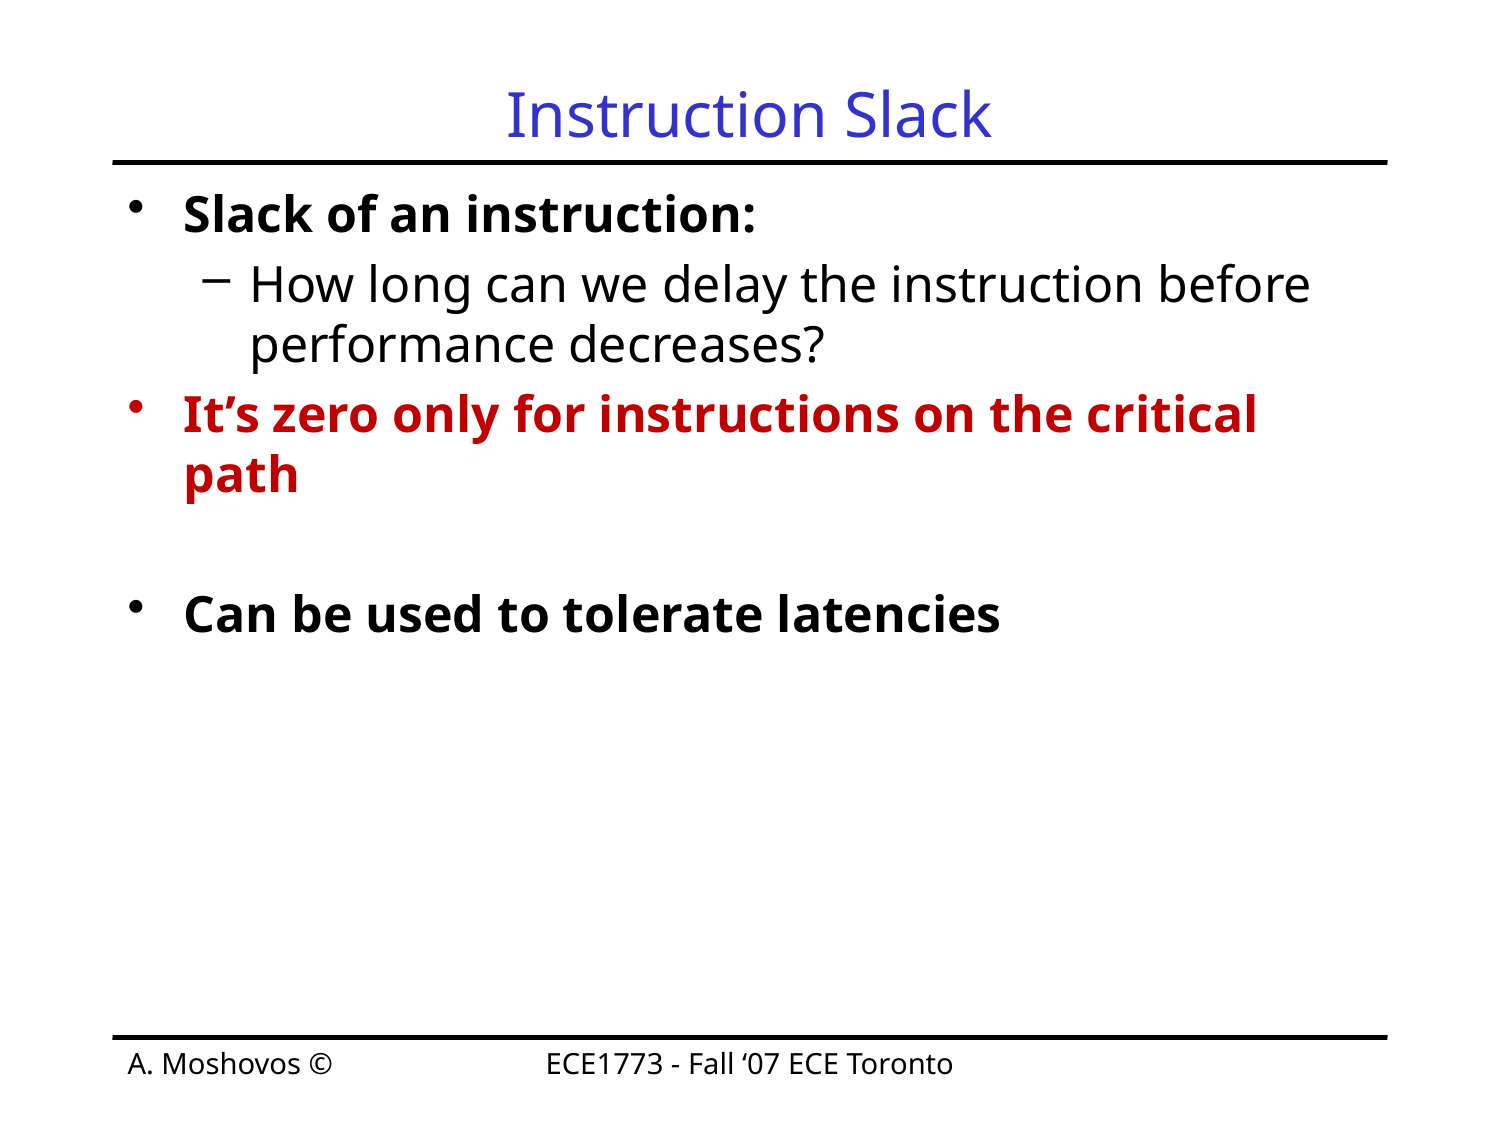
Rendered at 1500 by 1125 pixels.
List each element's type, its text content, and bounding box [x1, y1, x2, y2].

footer ECE1773 - Fall ‘07 ECE Toronto [487, 1037, 1013, 1101]
title Instruction Slack [112, 62, 1388, 163]
list Slack of an instruction: How long can we delay the instruction before performance decreases? It’s zero only for instructions on the critical path Can be used to tolerate latencies [112, 174, 1388, 1026]
slide_number A. Moshovos © [112, 1037, 426, 1101]
